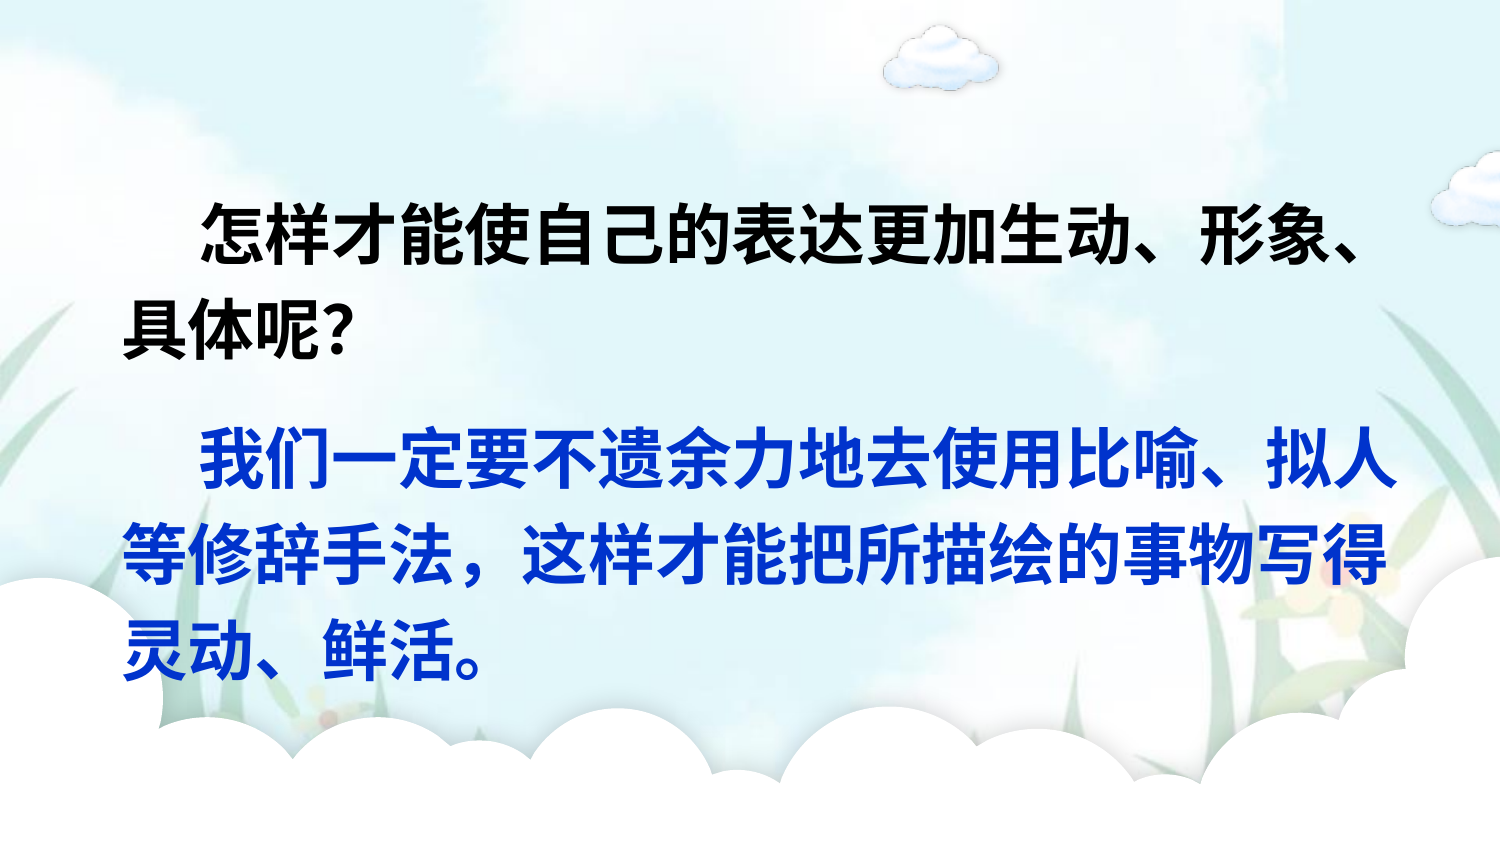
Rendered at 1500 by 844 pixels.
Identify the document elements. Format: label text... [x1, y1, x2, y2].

text_box 我们一定要不遗余力地去使用比喻、拟人等修辞手法，这样才能把所描绘的事物写得灵动、鲜活。 [106, 393, 1425, 697]
text_box 怎样才能使自己的表达更加生动、形象、具体呢？ [106, 169, 1425, 376]
picture [160, 697, 1349, 783]
picture [0, 0, 1500, 596]
